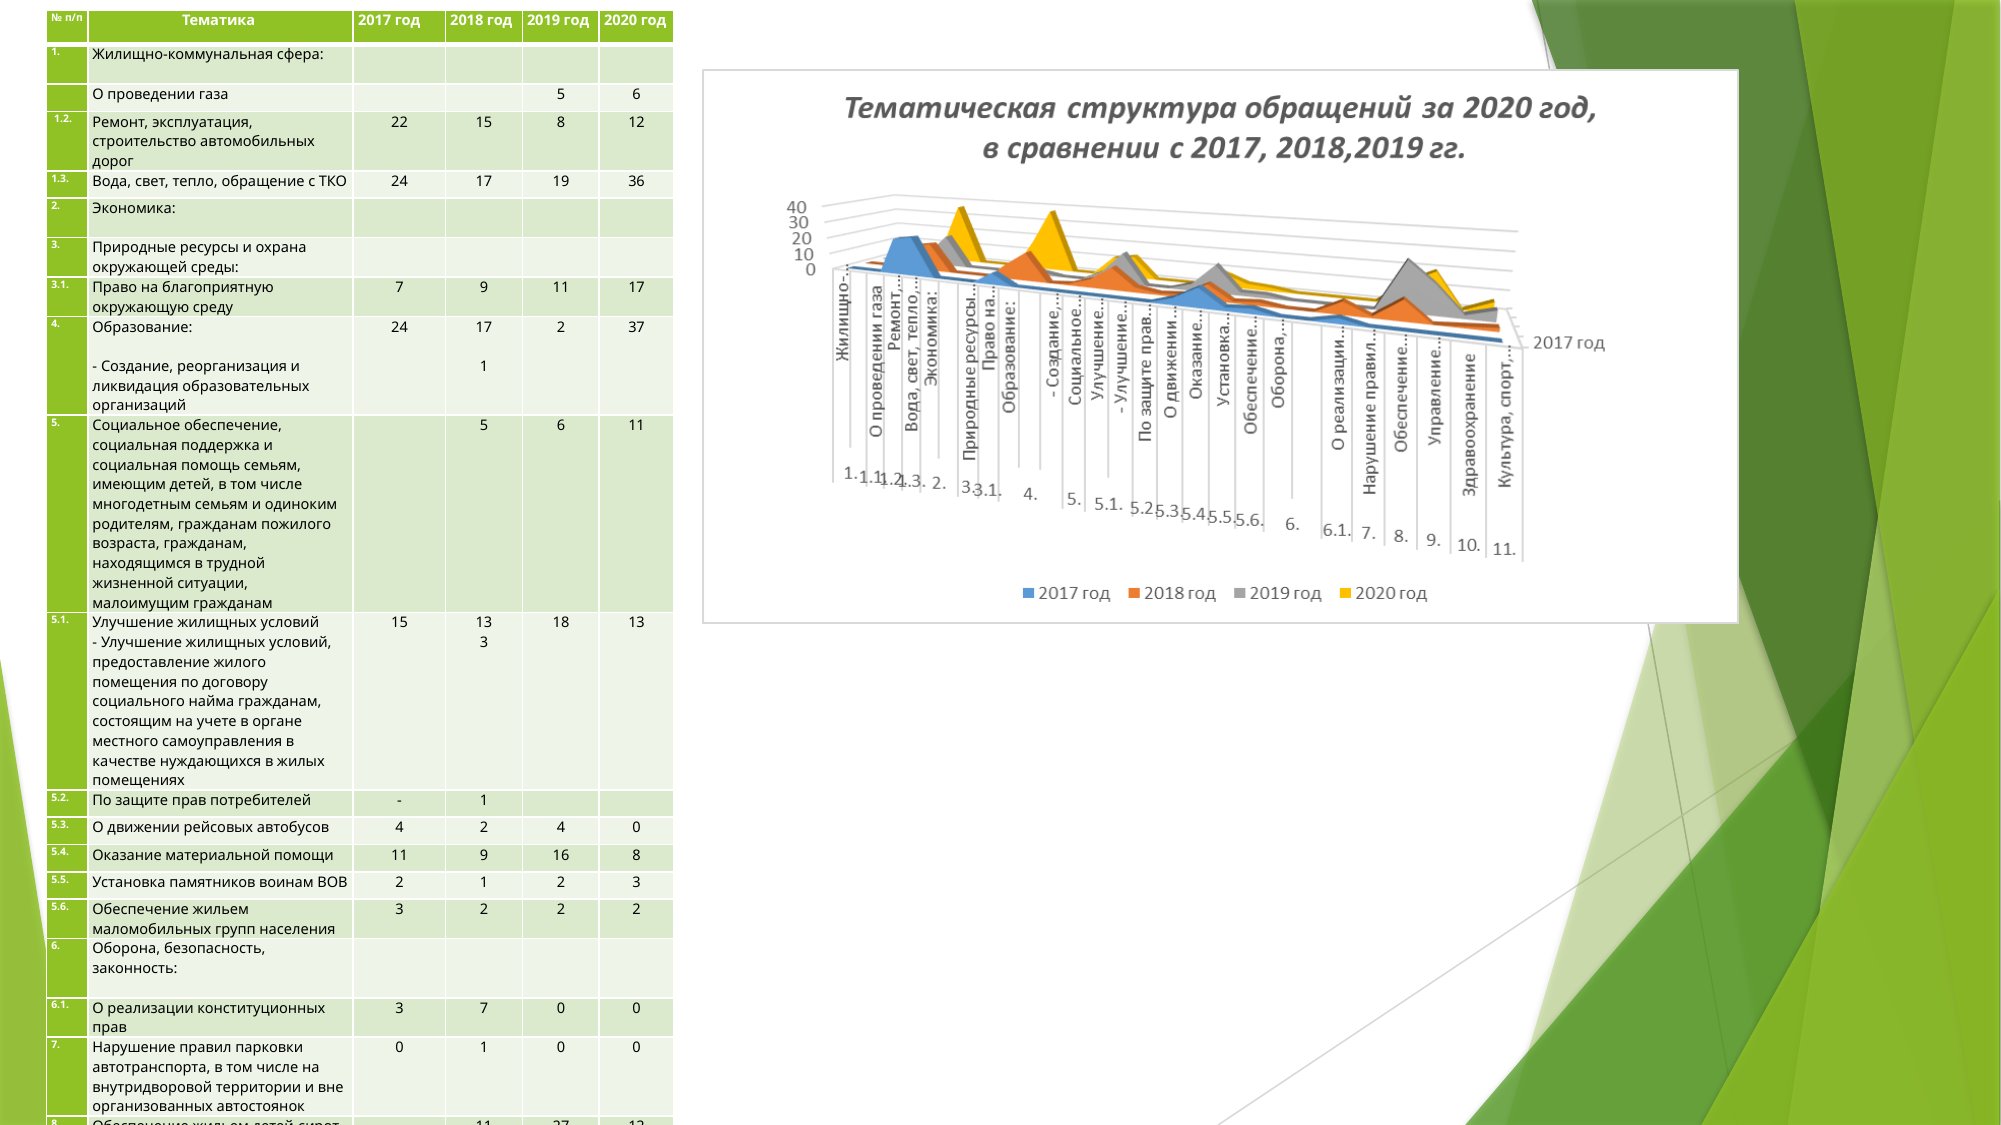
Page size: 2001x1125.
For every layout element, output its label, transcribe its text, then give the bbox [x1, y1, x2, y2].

table_cell Оказание материальной помощи [89, 845, 352, 871]
table_cell Обеспечение жильем детей-сирот и детей, оставшихся без попечения родителей [89, 1117, 352, 1125]
table_cell [446, 47, 522, 83]
table_cell [600, 939, 673, 997]
table_cell 5 [446, 416, 522, 612]
table_cell Установка памятников воинам ВОВ [89, 873, 352, 898]
table_cell 12 [600, 112, 673, 170]
table_cell [600, 47, 673, 83]
table_cell 6.1. [47, 999, 87, 1036]
table_cell 11 [446, 1117, 522, 1125]
table_cell [354, 238, 445, 276]
table_cell О реализации конституционных прав [89, 999, 352, 1036]
table_cell 36 [600, 172, 673, 197]
table_cell 5.5. [47, 873, 87, 898]
table_cell Нарушение правил парковки автотранспорта, в том числе на внутридворовой территории и вне организованных автостоянок [89, 1038, 352, 1115]
picture [701, 69, 1740, 624]
table_cell [600, 199, 673, 237]
table_cell 2 [523, 873, 598, 898]
table_cell 11 [523, 278, 598, 316]
table_cell Жилищно-коммунальная сфера: [89, 47, 352, 83]
table_cell 9 [446, 845, 522, 871]
table_cell Право на благоприятную окружающую среду [89, 278, 352, 316]
table_cell 0 [523, 999, 598, 1036]
table_cell 17 [446, 172, 522, 197]
table_cell 3 [354, 900, 445, 938]
table_header № п/п [47, 11, 87, 42]
table_cell Ремонт, эксплуатация, строительство автомобильных дорог [89, 112, 352, 170]
table_cell 17 [600, 278, 673, 316]
table_cell 13 3 [446, 613, 522, 789]
table_cell [523, 939, 598, 997]
table_header 2018 год [446, 11, 522, 42]
table_cell 1.2. [47, 112, 87, 170]
table_cell 2 [446, 818, 522, 844]
table_cell 1 [446, 1038, 522, 1115]
table_cell 3 [600, 873, 673, 898]
table_cell 2 [354, 873, 445, 898]
table_cell 6. [47, 939, 87, 997]
table_cell 5.1. [47, 613, 87, 789]
table_cell 0 [523, 1038, 598, 1115]
table_cell 2 [523, 900, 598, 938]
table_cell 0 [600, 818, 673, 844]
table_cell 0 [354, 1038, 445, 1115]
table_cell 22 [354, 112, 445, 170]
table_cell 24 [354, 317, 445, 414]
table_cell 8 [523, 112, 598, 170]
table_cell [446, 238, 522, 276]
table_cell 4 [523, 818, 598, 844]
table_cell [523, 238, 598, 276]
table_header 2019 год [523, 11, 598, 42]
table_cell 4. [47, 317, 87, 414]
table_cell 1. [47, 47, 87, 83]
table_cell 19 [523, 172, 598, 197]
table_cell [354, 1117, 445, 1125]
table_cell 1.3. [47, 172, 87, 197]
table_cell Образование: - Создание, реорганизация и ликвидация образовательных организаций [89, 317, 352, 414]
table_cell [446, 939, 522, 997]
table_cell 5.2. [47, 791, 87, 816]
table_cell - [354, 791, 445, 816]
table_cell 5 [523, 85, 598, 111]
table_cell 18 [523, 613, 598, 789]
table_cell 3.1. [47, 278, 87, 316]
table_cell [446, 199, 522, 237]
table_cell Улучшение жилищных условий - Улучшение жилищных условий, предоставление жилого помещения по договору социального найма гражданам, состоящим на учете в органе местного самоуправления в качестве нуждающихся в жилых помещениях [89, 613, 352, 789]
table_cell 15 [354, 613, 445, 789]
table_cell [523, 199, 598, 237]
table_cell [523, 47, 598, 83]
table_cell [600, 238, 673, 276]
table_cell 8. [47, 1117, 87, 1125]
table_cell 0 [600, 999, 673, 1036]
table_cell 5.4. [47, 845, 87, 871]
table_cell [523, 791, 598, 816]
table_header 2020 год [600, 11, 673, 42]
table_header 2017 год [354, 11, 445, 42]
table_cell 5.6. [47, 900, 87, 938]
table_cell 5. [47, 416, 87, 612]
table_cell 2. [47, 199, 87, 237]
table_cell По защите прав потребителей [89, 791, 352, 816]
table_cell О проведении газа [89, 85, 352, 111]
table_cell 2 [523, 317, 598, 414]
table_cell 2 [600, 900, 673, 938]
table_cell [354, 416, 445, 612]
table_cell [354, 85, 445, 111]
table_cell 2 [446, 900, 522, 938]
table_cell 0 [600, 1038, 673, 1115]
table_cell 1 [446, 873, 522, 898]
table_cell 7 [446, 999, 522, 1036]
table_cell [47, 85, 87, 111]
table_cell 6 [600, 85, 673, 111]
table_cell О движении рейсовых автобусов [89, 818, 352, 844]
table_cell Обеспечение жильем маломобильных групп населения [89, 900, 352, 938]
table_cell 3. [47, 238, 87, 276]
table_header Тематика [89, 11, 352, 42]
table_cell 5.3. [47, 818, 87, 844]
table_cell 13 [600, 613, 673, 789]
table_cell [354, 939, 445, 997]
table_cell 24 [354, 172, 445, 197]
table_cell 1 [446, 791, 522, 816]
table_cell 11 [354, 845, 445, 871]
table_cell [446, 85, 522, 111]
table_cell Оборона, безопасность, законность: [89, 939, 352, 997]
table_cell 27 [523, 1117, 598, 1125]
table_cell [600, 791, 673, 816]
table_cell [354, 47, 445, 83]
table_cell 17 1 [446, 317, 522, 414]
table_cell 37 [600, 317, 673, 414]
table_cell 3 [354, 999, 445, 1036]
table_cell Экономика: [89, 199, 352, 237]
table_cell 9 [446, 278, 522, 316]
table_cell 6 [523, 416, 598, 612]
table_cell 8 [600, 845, 673, 871]
table_cell Природные ресурсы и охрана окружающей среды: [89, 238, 352, 276]
table_cell 11 [600, 416, 673, 612]
table_cell 12 [600, 1117, 673, 1125]
table_cell 15 [446, 112, 522, 170]
table_cell Вода, свет, тепло, обращение с ТКО [89, 172, 352, 197]
table_cell 7. [47, 1038, 87, 1115]
table_cell 7 [354, 278, 445, 316]
table_cell 4 [354, 818, 445, 844]
table_cell Социальное обеспечение, социальная поддержка и социальная помощь семьям, имеющим детей, в том числе многодетным семьям и одиноким родителям, гражданам пожилого возраста, гражданам, находящимся в трудной жизненной ситуации, малоимущим гражданам [89, 416, 352, 612]
table_cell 16 [523, 845, 598, 871]
table_cell [354, 199, 445, 237]
